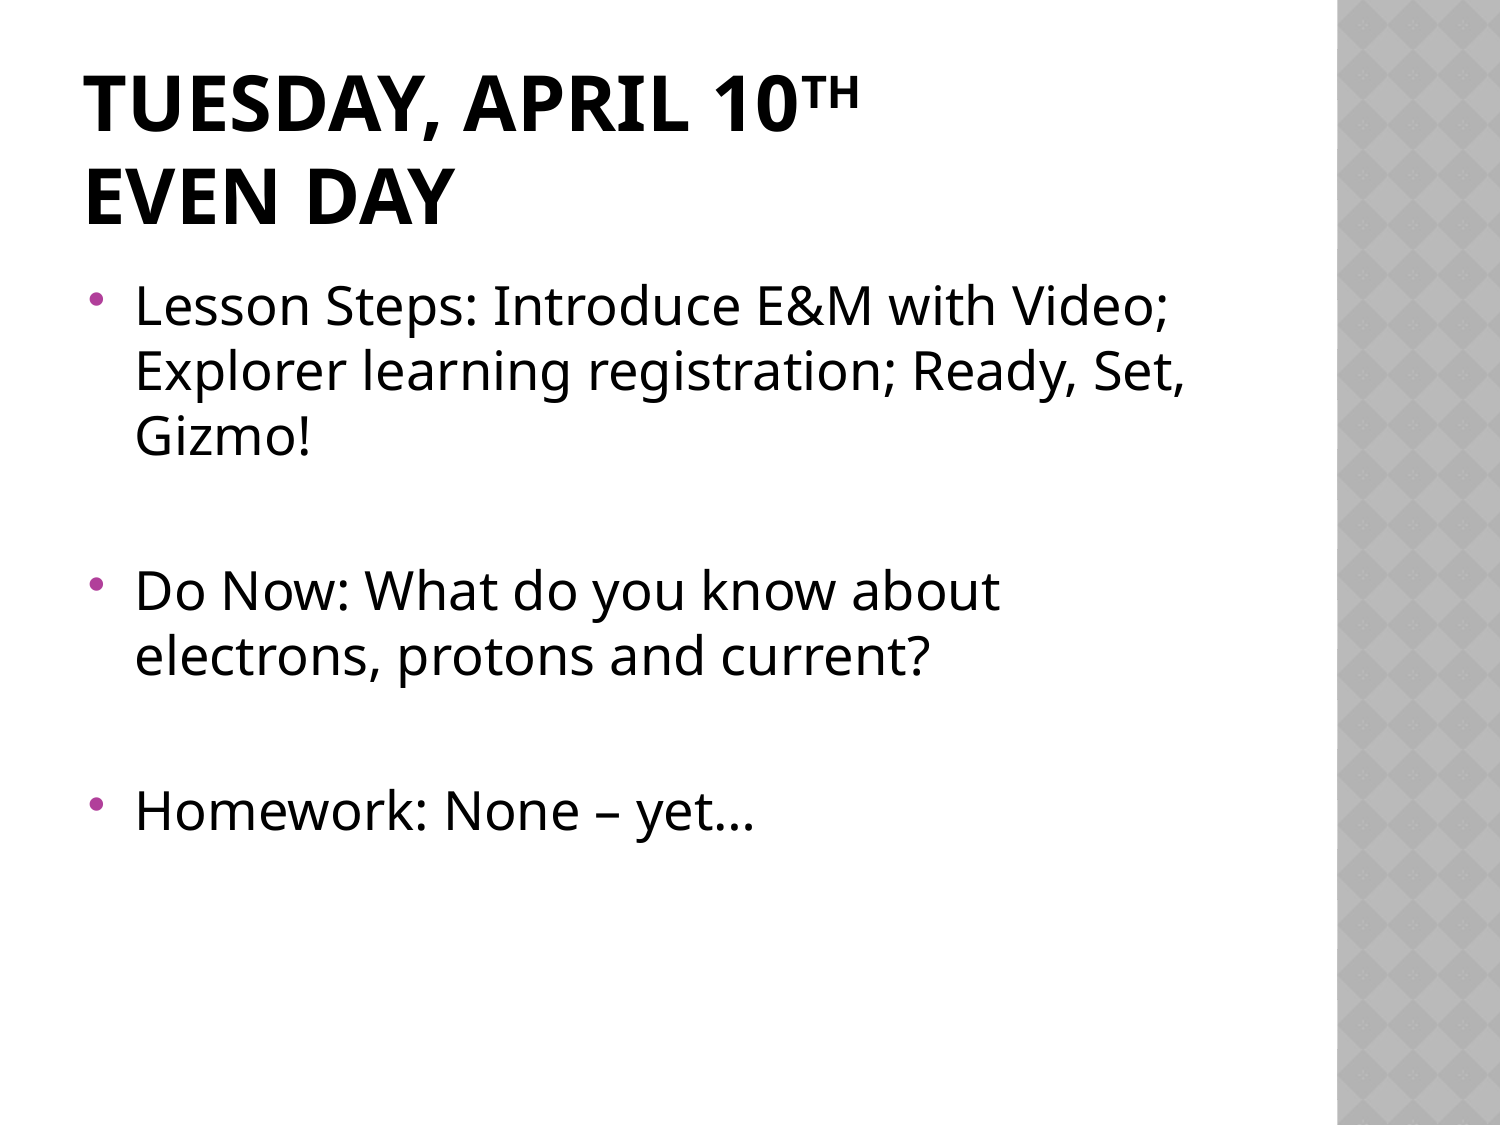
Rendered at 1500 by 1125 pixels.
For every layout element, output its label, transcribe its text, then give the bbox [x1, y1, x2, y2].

title Tuesday, April 10th Even Day [75, 52, 1263, 240]
list Lesson Steps: Introduce E&M with Video; Explorer learning registration; Ready, Set, Gizmo! Do Now: What do you know about electrons, protons and current? Homework: None – yet… [75, 264, 1263, 1059]
